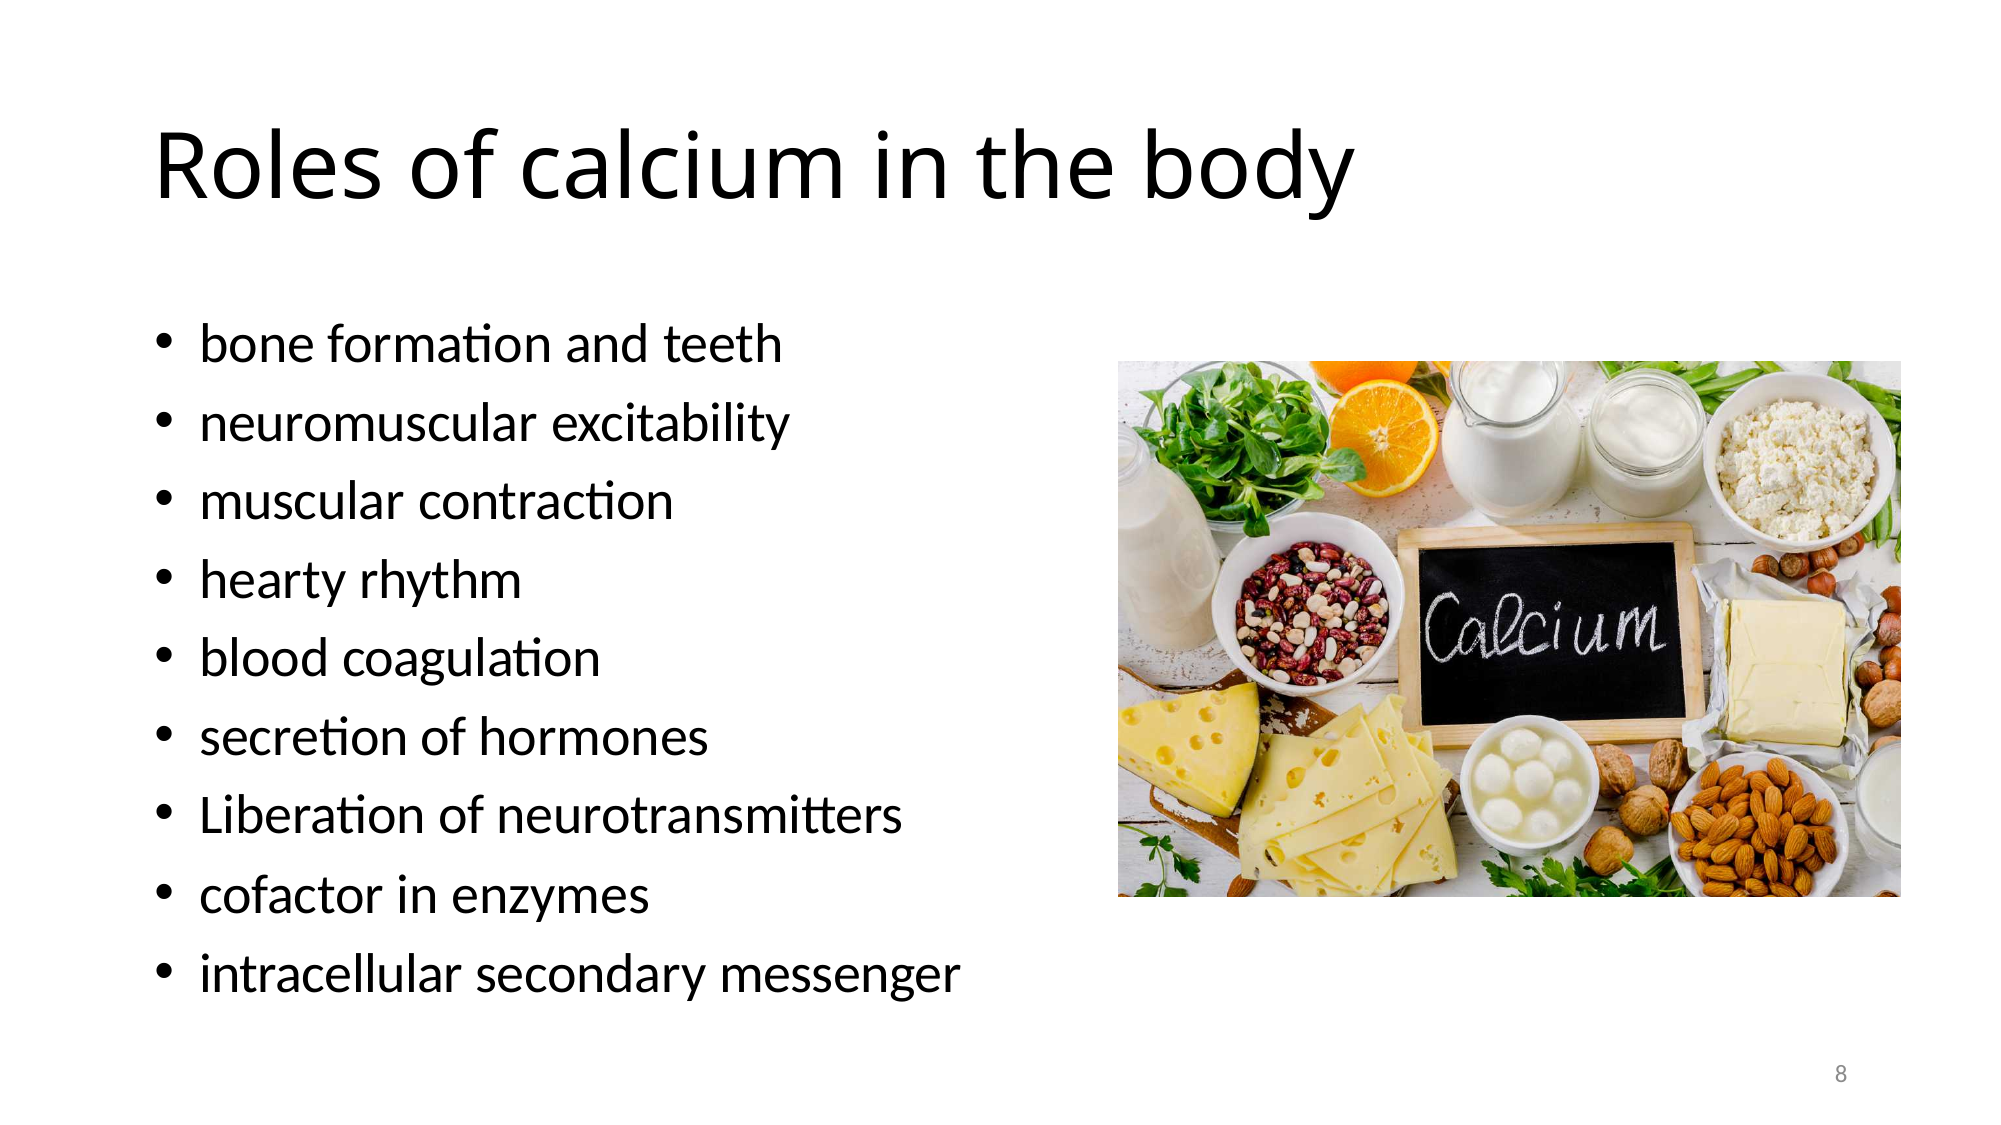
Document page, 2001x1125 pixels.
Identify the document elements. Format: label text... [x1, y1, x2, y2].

slide_number 8 [1412, 1042, 1863, 1103]
title Roles of calcium in the body [137, 59, 1863, 278]
picture [1117, 361, 1901, 897]
list bone formation and teeth neuromuscular excitability muscular contraction hearty rhythm blood coagulation secretion of hormones Liberation of neurotransmitters cofactor in enzymes intracellular secondary messenger [137, 299, 1118, 1014]
